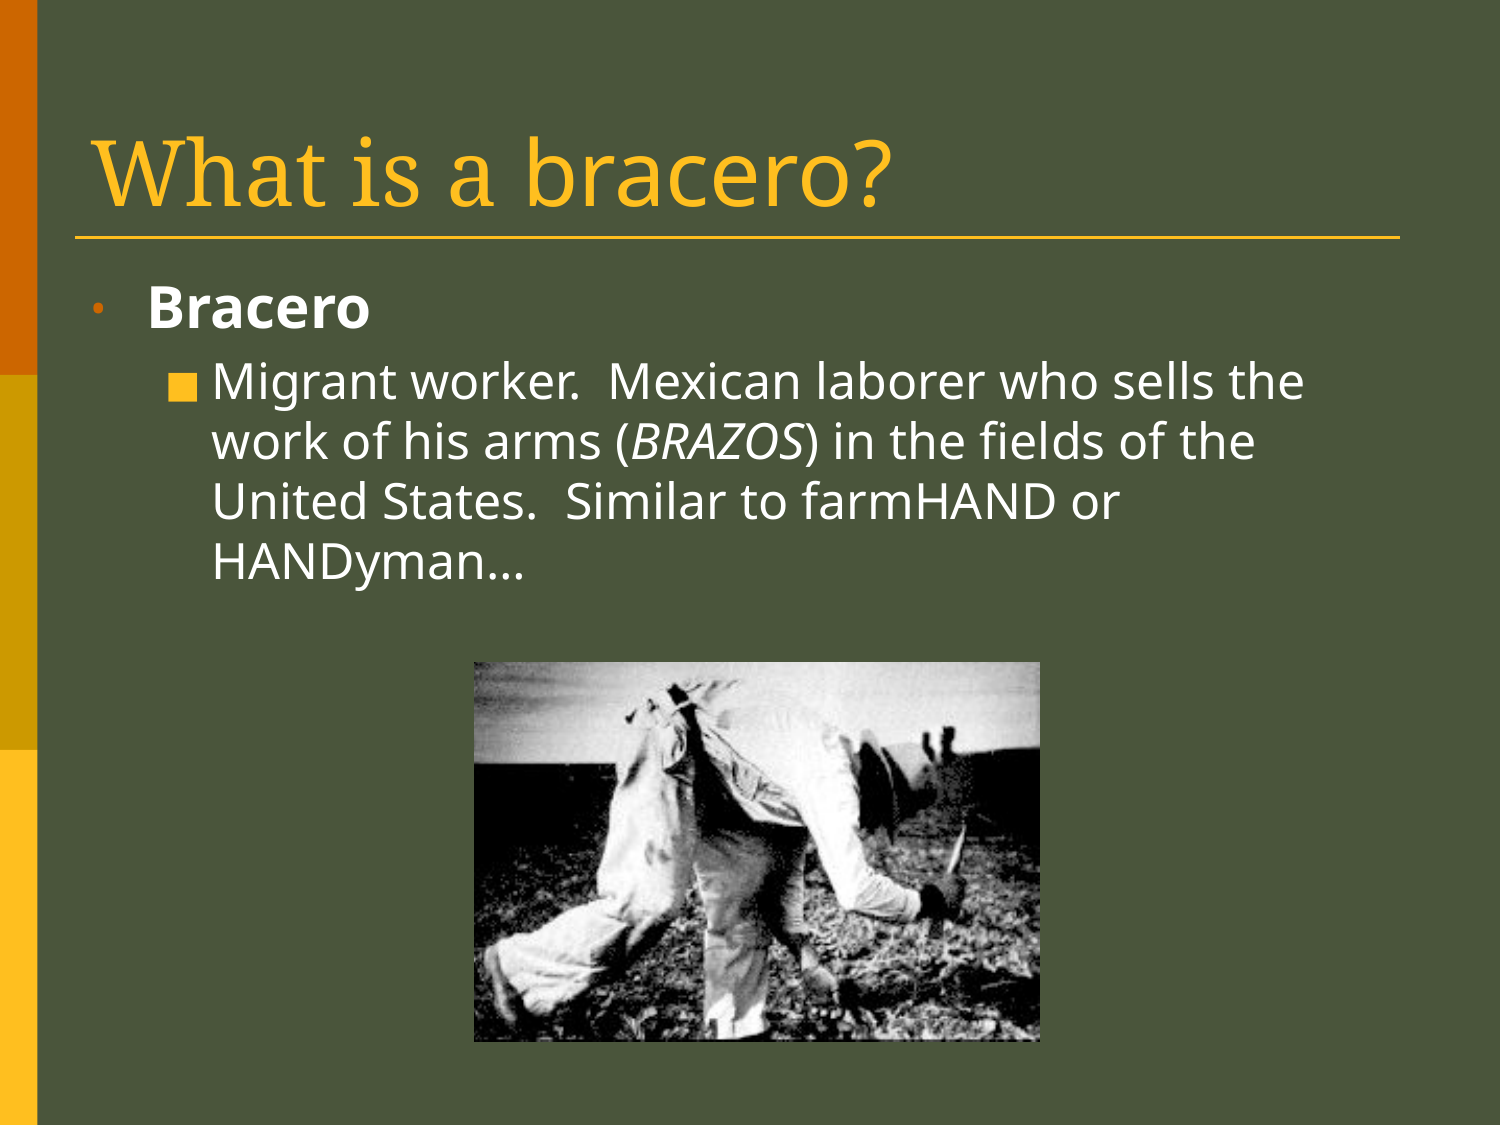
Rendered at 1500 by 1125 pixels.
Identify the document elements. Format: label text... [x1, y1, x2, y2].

list Bracero Migrant worker. Mexican laborer who sells the work of his arms (BRAZOS) in the fields of the United States. Similar to farmHAND or HANDyman… [75, 262, 1425, 1075]
picture [474, 662, 1040, 1042]
title What is a bracero? [75, 45, 1425, 233]
